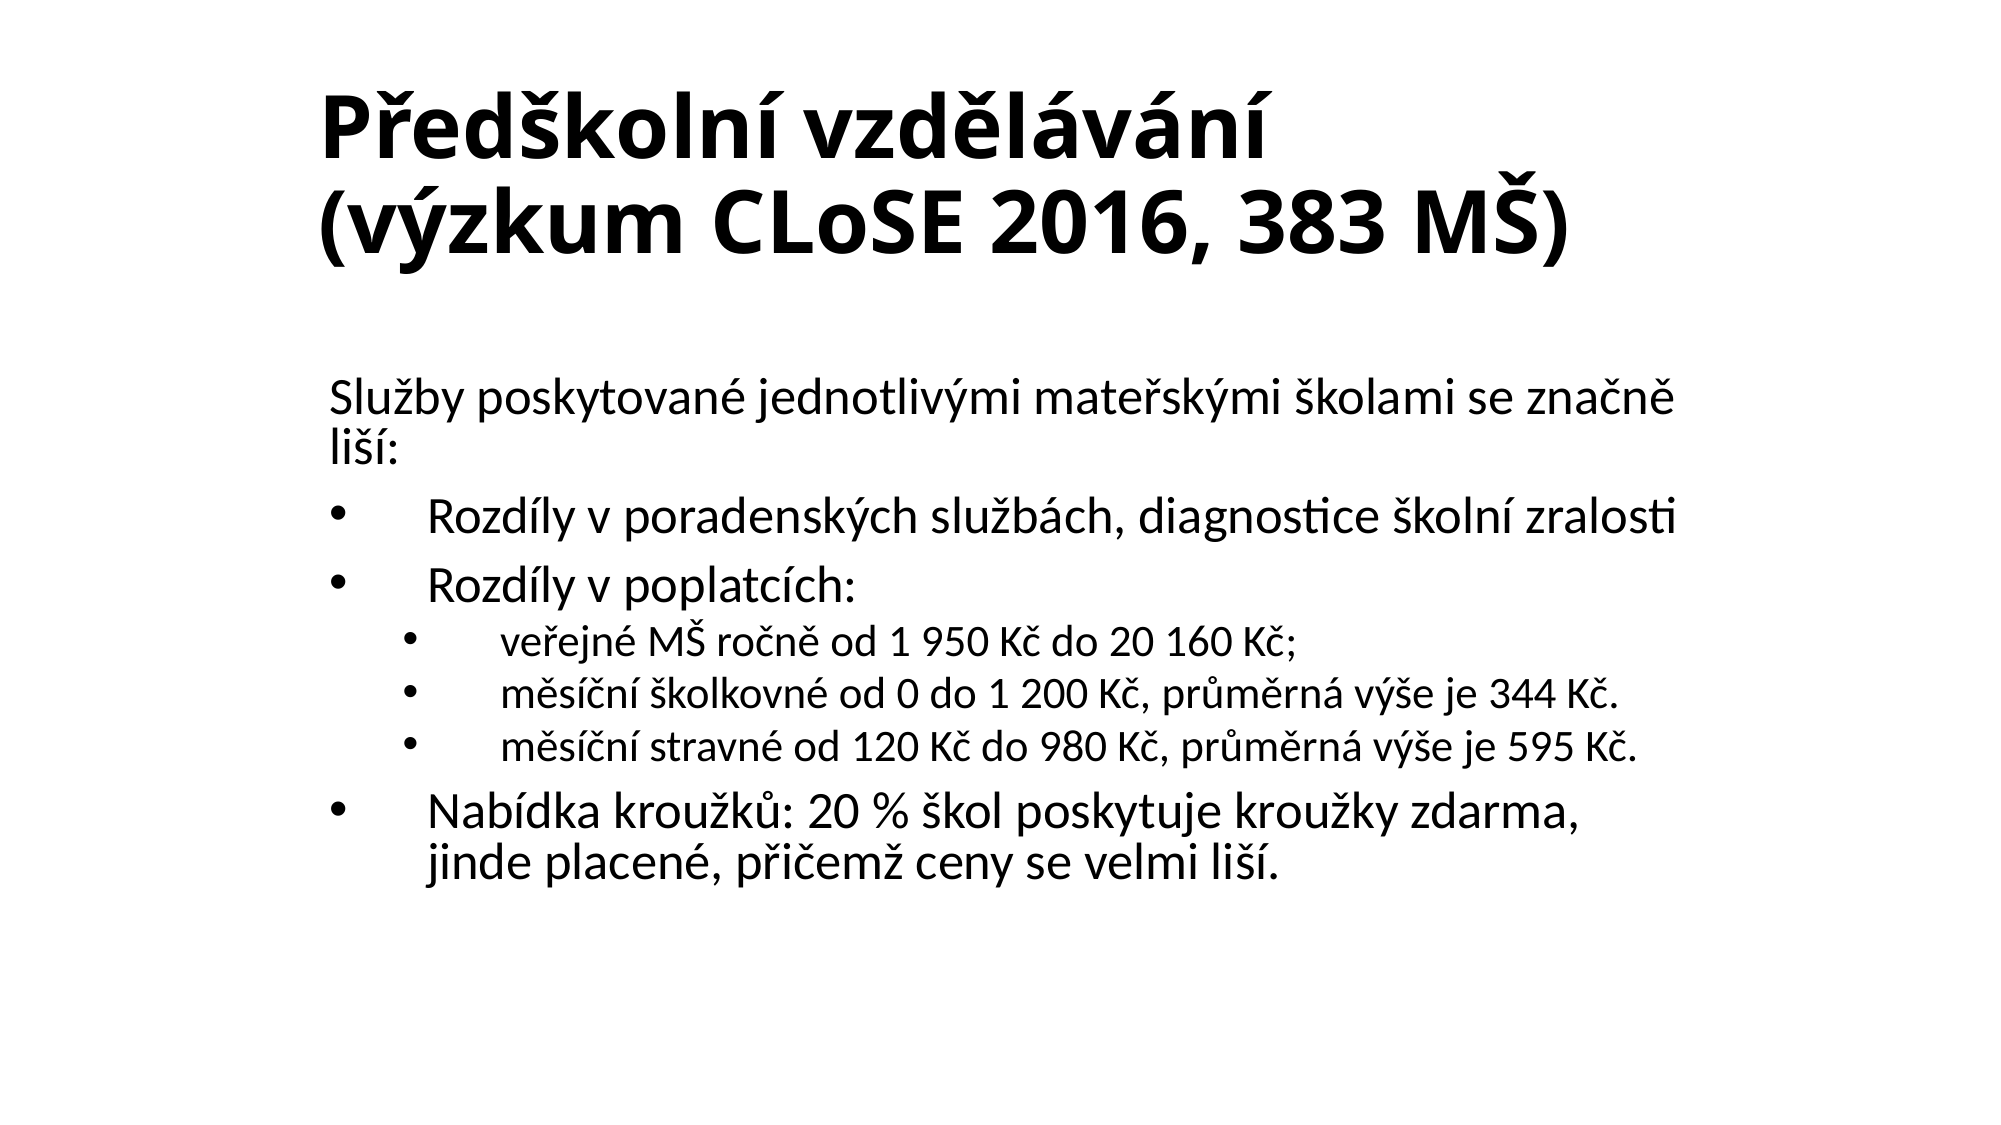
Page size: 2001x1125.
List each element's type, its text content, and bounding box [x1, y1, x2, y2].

title Předškolní vzdělávání (výzkum CLoSE 2016, 383 MŠ) [303, 42, 1709, 313]
list Služby poskytované jednotlivými mateřskými školami se značně liší: Rozdíly v poradenských službách, diagnostice školní zralosti Rozdíly v poplatcích: veřejné MŠ ročně od 1 950 Kč do 20 160 Kč; měsíční školkovné od 0 do 1 200 Kč, průměrná výše je 344 Kč. měsíční stravné od 120 Kč do 980 Kč, průměrná výše je 595 Kč. Nabídka kroužků: 20 % škol poskytuje kroužky zdarma, jinde placené, přičemž ceny se velmi liší. [314, 366, 1697, 977]
